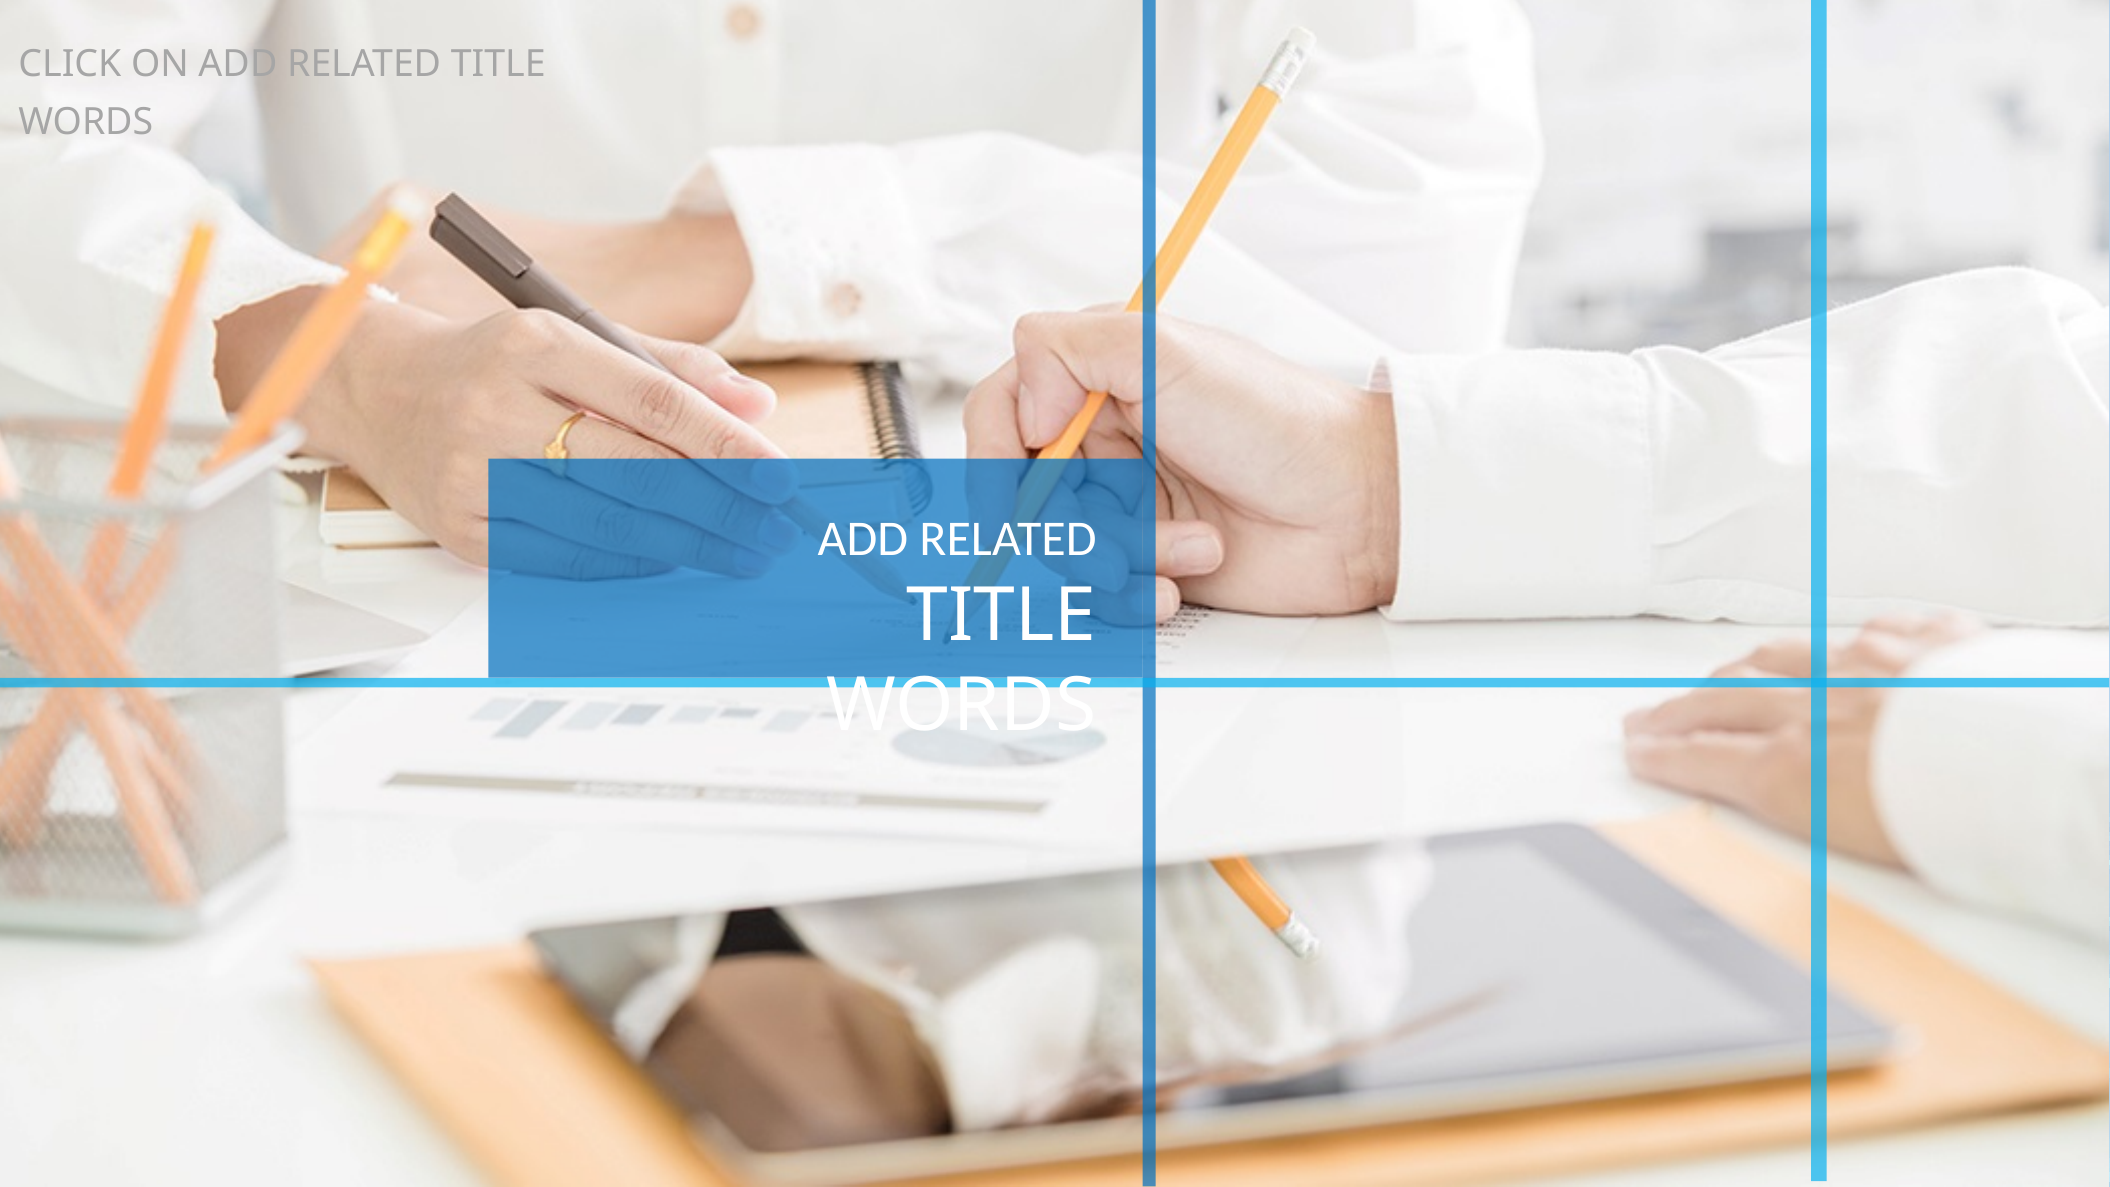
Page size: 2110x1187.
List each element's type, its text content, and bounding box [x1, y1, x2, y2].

text_box [1811, 688, 1827, 1182]
text_box [488, 458, 1143, 678]
text_box [1827, 0, 2110, 677]
text_box CLICK ON ADD RELATED TITLE WORDS [3, 18, 595, 150]
text_box ADD RELATED TITLE WORDS [674, 498, 1112, 753]
text_box [1142, 688, 1156, 1187]
text_box [0, 677, 674, 688]
text_box [1156, 688, 2110, 1187]
text_box [0, 688, 1142, 1187]
text_box [0, 0, 1142, 677]
text_box [1142, 0, 1156, 677]
text_box [1112, 677, 2110, 688]
text_box [1156, 0, 1811, 677]
text_box [1811, 0, 1827, 677]
